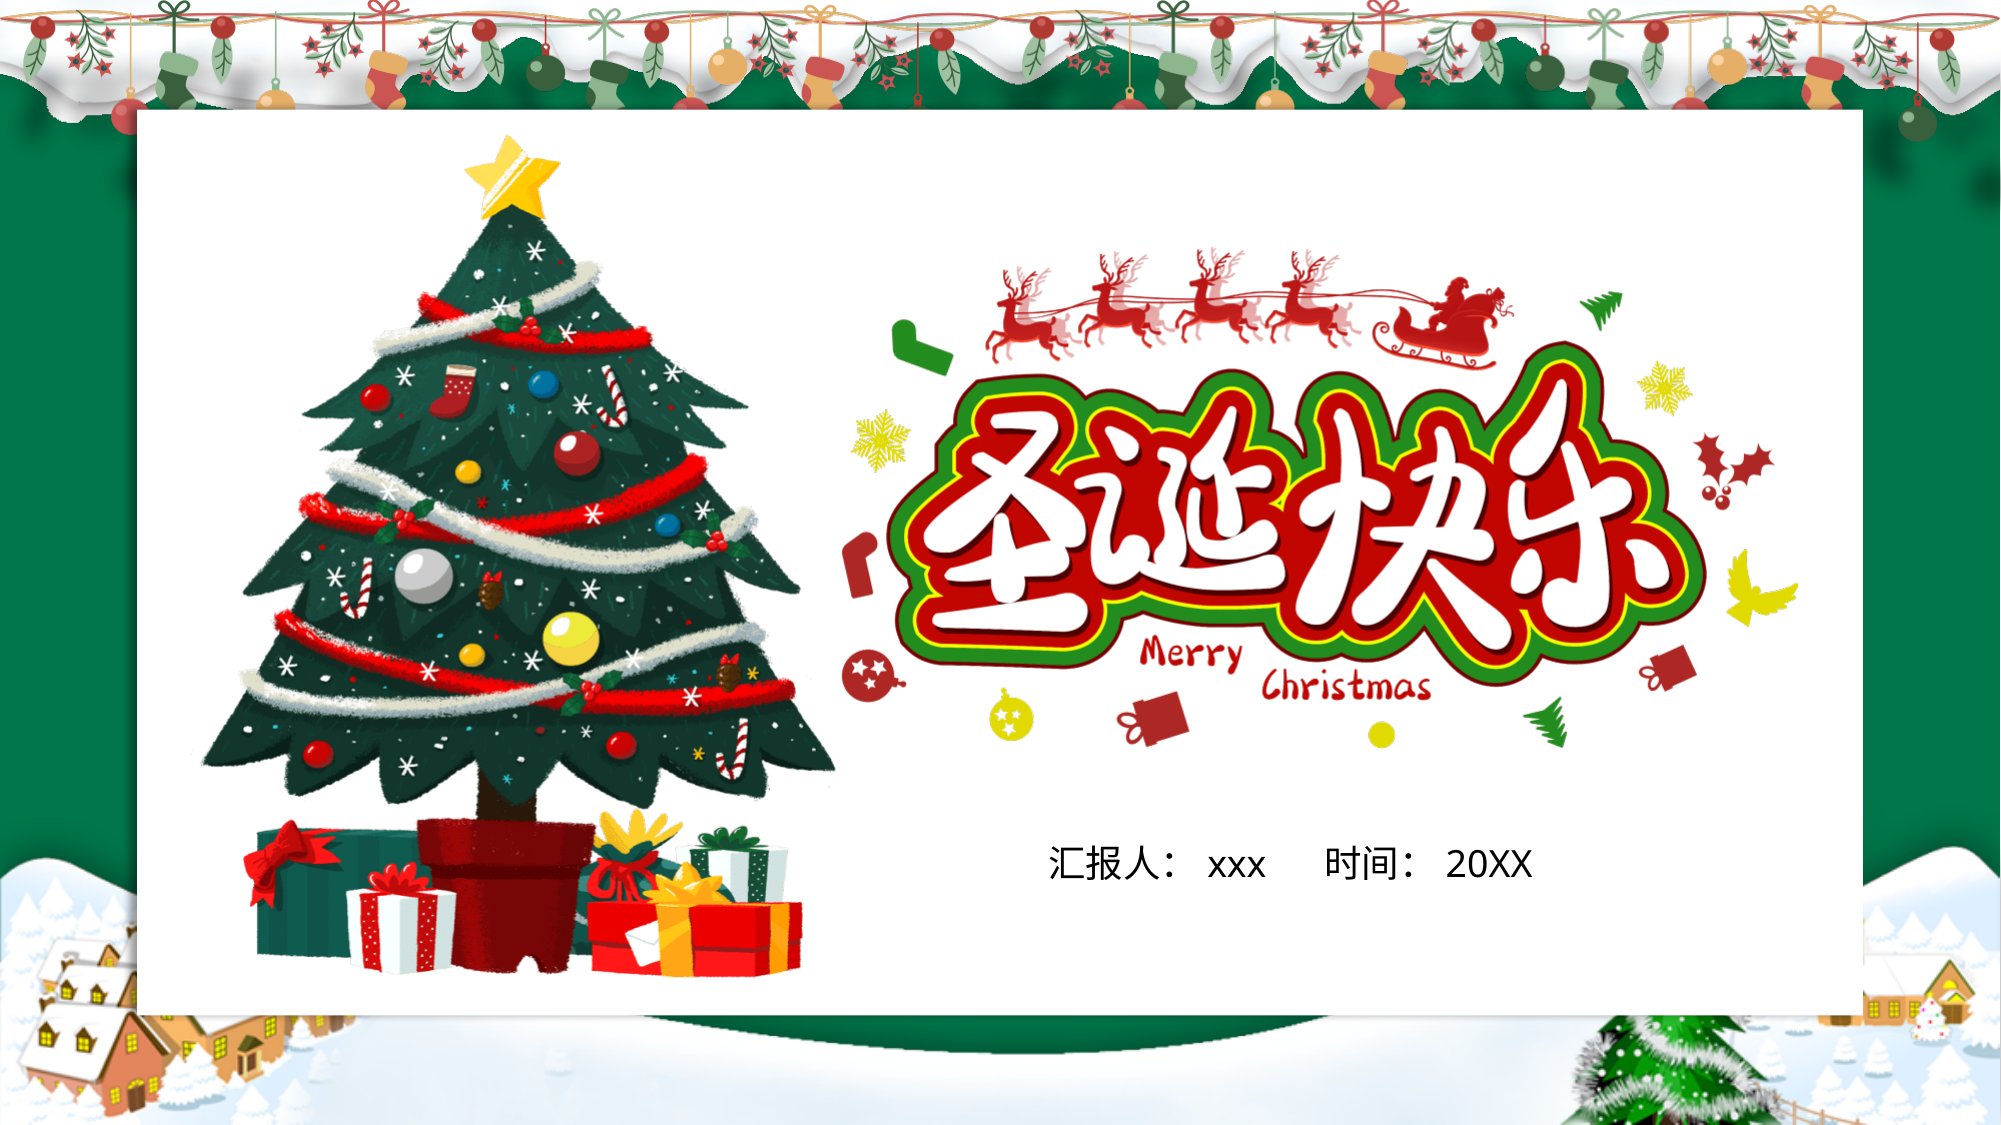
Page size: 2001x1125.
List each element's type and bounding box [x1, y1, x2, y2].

text_box [136, 109, 672, 116]
picture [0, 0, 2000, 1125]
text_box [136, 938, 1864, 1016]
